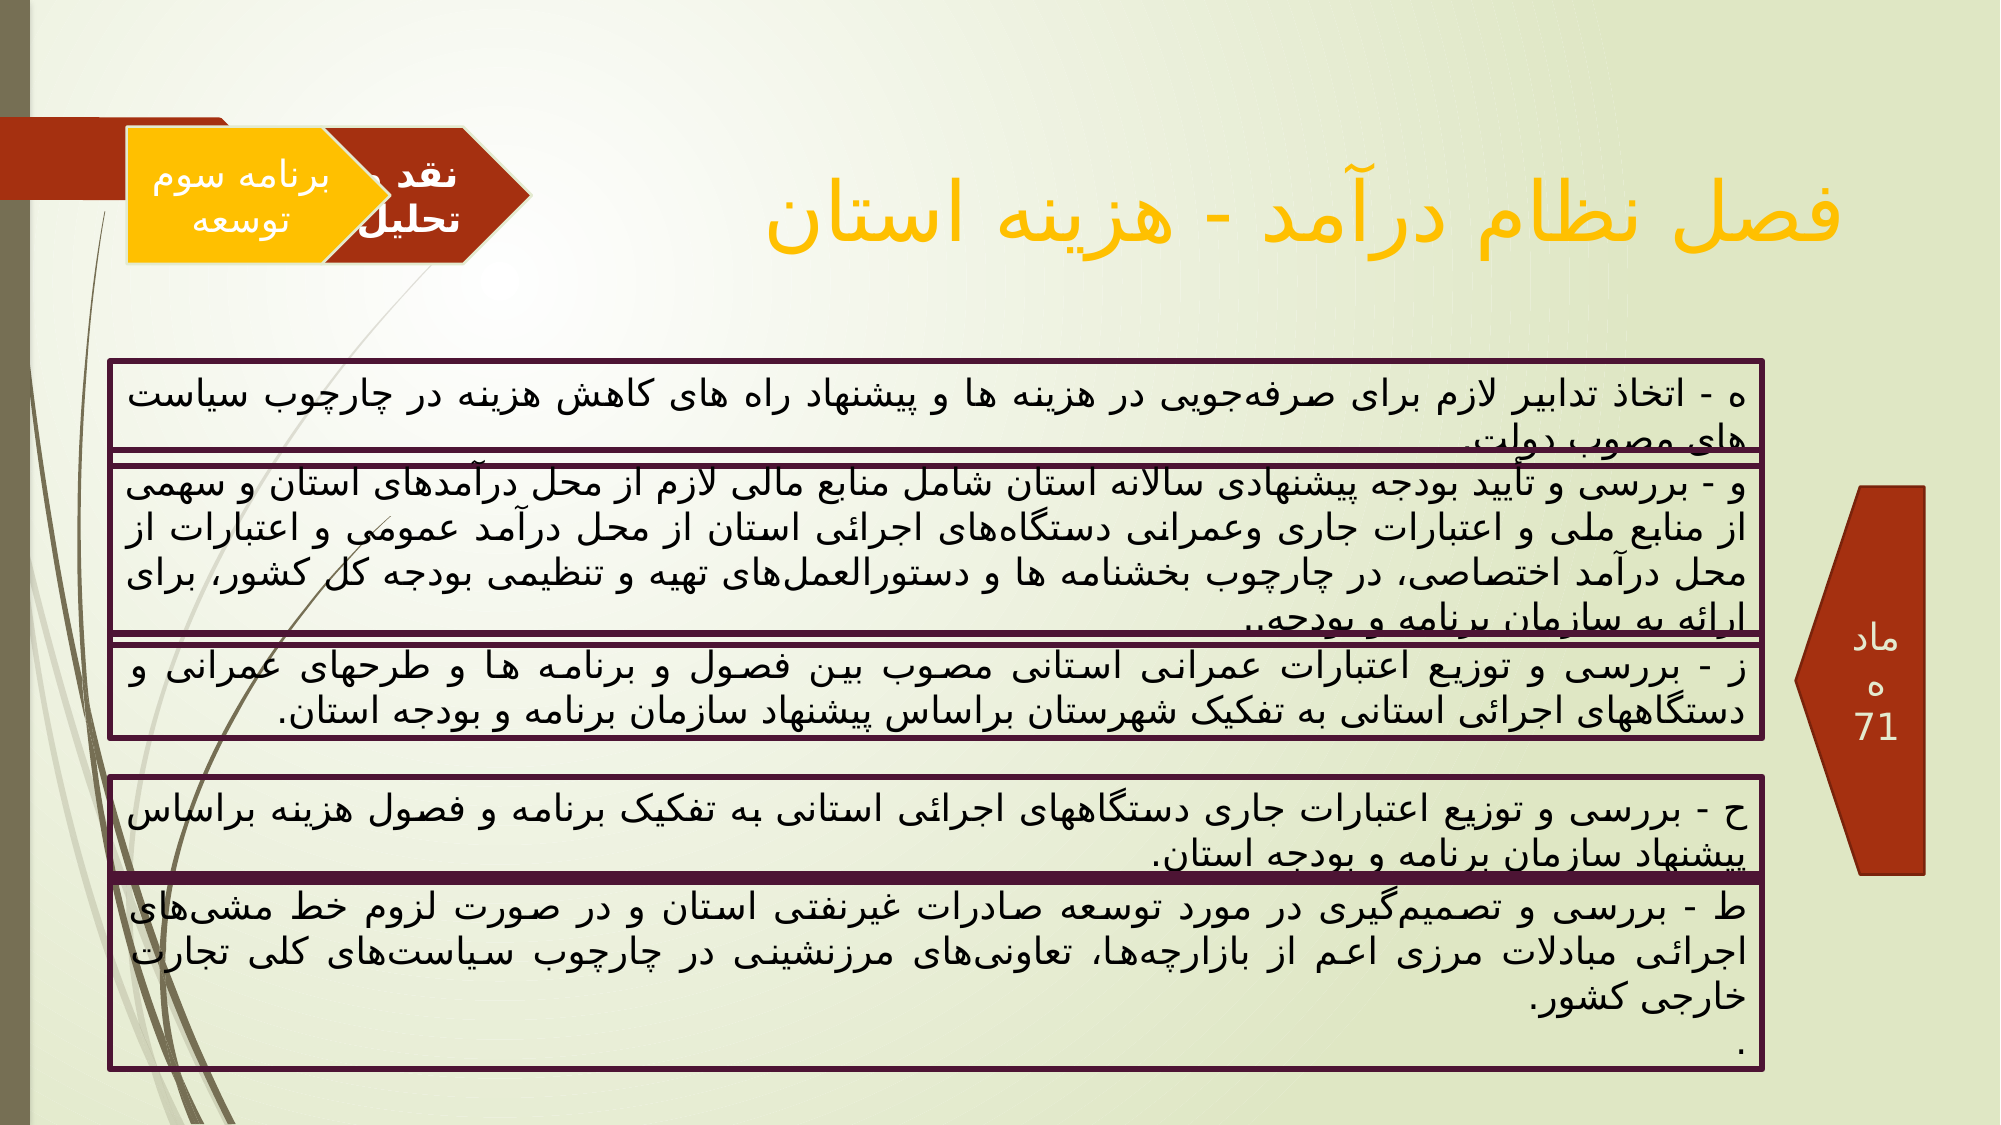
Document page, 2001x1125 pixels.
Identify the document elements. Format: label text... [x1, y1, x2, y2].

text_box ط - بررسی و تصمیم‌گیری در مورد توسعه صادرات غیرنفتی استان و در صورت لزوم خط مشی‌های اجرائی مبادلات مرزی اعم از بازارچه‌ها، تعاونی‌های مرزنشینی در چارچوب سیاست‌های کلی تجارت خارجی کشور. . [110, 874, 1763, 1070]
text_box ح - بررسی و توزیع اعتبارات جاری دستگاههای اجرائی استانی به تفکیک برنامه و فصول هزینه براساس پیشنهاد سازمان برنامه و بودجه استان. [110, 776, 1763, 874]
text_box فصل نظام درآمد - هزینه استان [537, 151, 1861, 266]
text_box و - بررسی و تأیید بودجه پیشنهادی سالانه استان شامل منابع مالی لازم از محل درآمدهای استان و سهمی از منابع ملی و اعتبارات جاری وعمرانی دستگاه‌های اجرائی استان از محل درآمد عمومی و اعتبارات از محل درآمد اختصاصی، در چارچوب بخشنامه ها و دستورالعمل‌های تهیه و تنظیمی بودجه کل کشور، برای ارائه به سازمان برنامه و بودجه.. [110, 450, 1763, 633]
text_box ماده 71 [1794, 485, 1926, 876]
text_box ه - اتخاذ تدابیر لازم برای صرفه‌جویی در هزینه ها و پیشنهاد راه های کاهش هزینه در چارچوب سیاست های مصوب دولت. [110, 361, 1763, 450]
text_box نقد و تحلیل [323, 125, 533, 266]
text_box برنامه سوم توسعه [125, 125, 392, 266]
text_box ز - بررسی و توزیع اعتبارات عمرانی استانی مصوب بین فصول و برنامه ها و طرحهای عمرانی و دستگاههای اجرائی استانی به تفکیک شهرستان براساس پیشنهاد سازمان برنامه و بودجه استان. [110, 633, 1763, 739]
